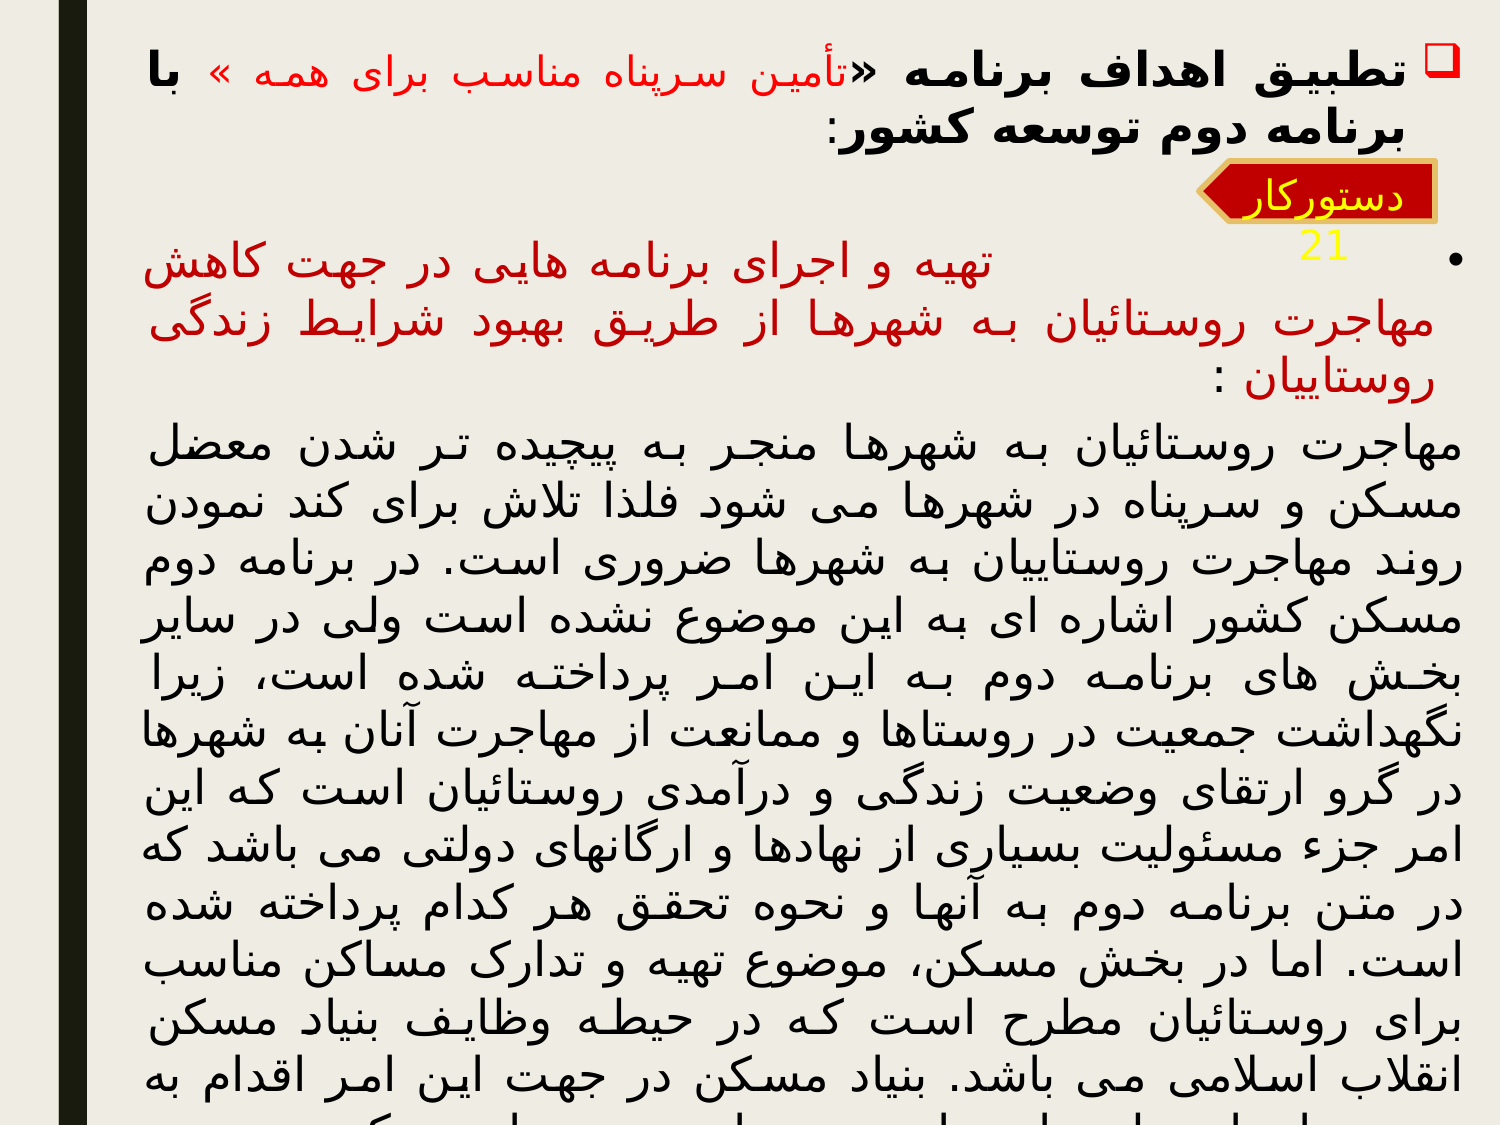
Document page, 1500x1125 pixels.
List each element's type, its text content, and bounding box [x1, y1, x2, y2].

text_box تطبیق اهداف برنامه «تأمین سرپناه مناسب برای همه » با برنامه دوم توسعه کشور: تهیه و اجرای برنامه هایی در جهت کاهش مهاجرت روستائیان به شهرها از طریق بهبود شرایط زندگی روستاییان : مهاجرت روستائیان به شهرها منجر به پیچیده تر شدن معضل مسکن و سرپناه در شهرها می شود فلذا تلاش برای کند نمودن روند مهاجرت روستاییان به شهرها ضروری است. در برنامه دوم مسکن کشور اشاره ای به این موضوع نشده است ولی در سایر بخش های برنامه دوم به این امر پرداخته شده است، زیرا نگهداشت جمعیت در روستاها و ممانعت از مهاجرت آنان به شهرها در گرو ارتقای وضعیت زندگی و درآمدی روستائیان است که این امر جزء مسئولیت بسیاری از نهادها و ارگانهای دولتی می باشد که در متن برنامه دوم به آنها و نحوه تحقق هر کدام پرداخته شده است. اما در بخش مسکن، موضوع تهیه و تدارک مساکن مناسب برای روستائیان مطرح است که در حیطه وظایف بنیاد مسکن انقلاب اسلامی می باشد. بنیاد مسکن در جهت این امر اقدام به تهیه و اجرای طرحهای هادی روستایی نموده است که مهمترین هدف این طرحها، نگهداشت جمعیت در روستاها عنوان شده است. در برنامه دوم مسکن، چنین آمده است که از کل تعداد واحدهای مسکونی که در بخش غیردولتی ساخته خواهند شد، 39% در شهرها و 40% در روستاها جزء مسکن آزاد و فاقد حمایت های دولتی هستند. یعنی 60% از کل واحدهای مسکونی در روستاها جزء طبقه بندی "مسکن حمایت شده" و مشمول حمایت های دولتی قرار دارد و این میزان در شهرها معادل 61% است( 45% مسکن حمایت شده و 16% مسکن اجتماعی)، بنابراین از این لحاظ بین شهرها و روستاها تفاوتی وجود ندارد. ( عدم تطابق ) [123, 30, 1480, 1125]
text_box دستورکار 21 [1196, 158, 1438, 225]
